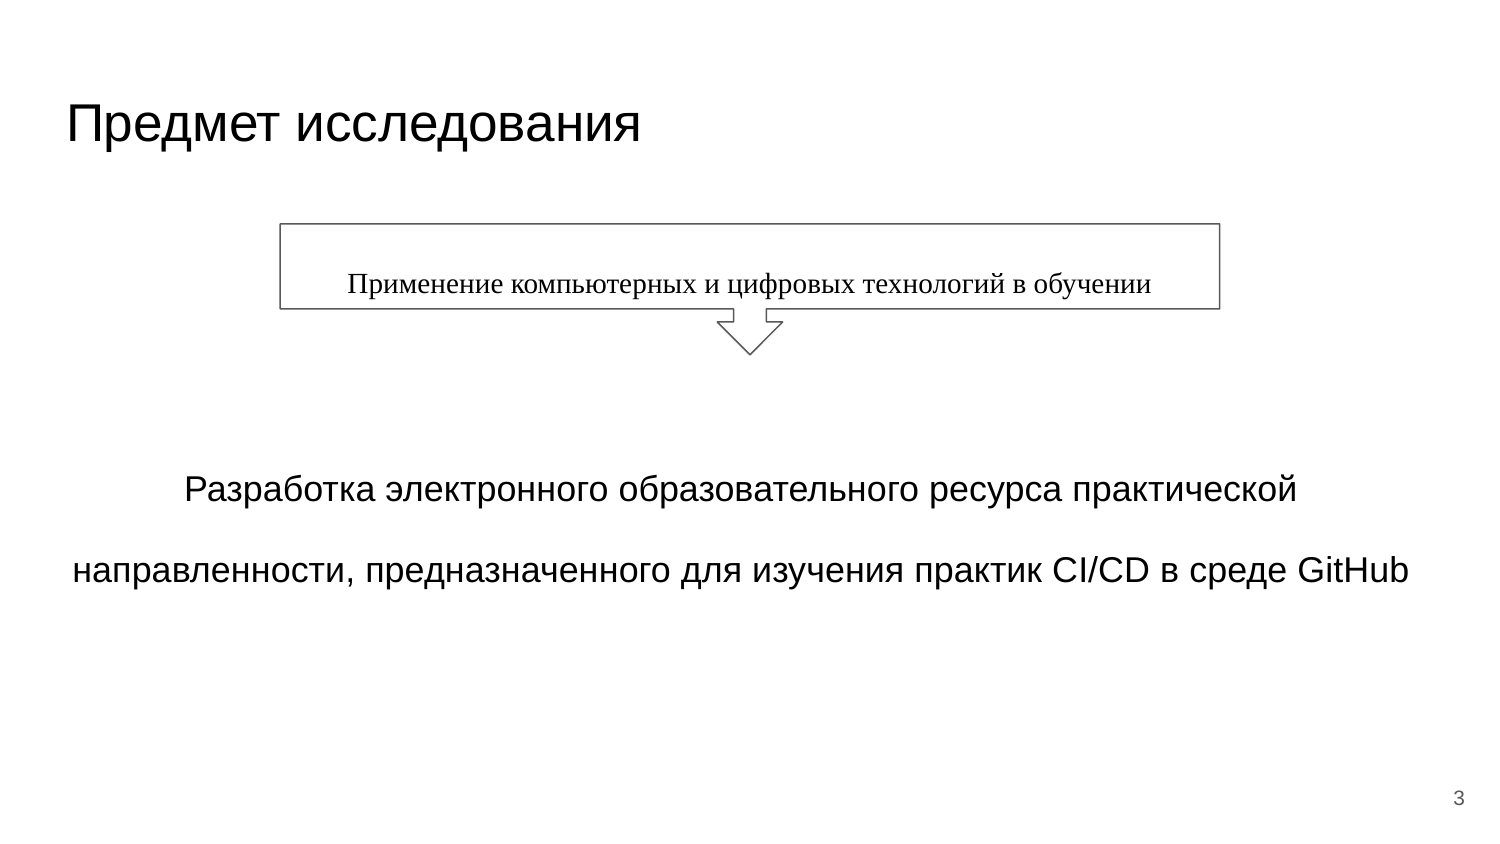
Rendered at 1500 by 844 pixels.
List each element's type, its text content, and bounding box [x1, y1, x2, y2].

text_box Применение компьютерных и цифровых технологий в обучении [280, 223, 1220, 355]
title Предмет исследования [51, 72, 1449, 167]
list Разработка электронного образовательного ресурса практической направленности, предназначенного для изучения практик CI/CD в среде GitHub [42, 411, 1441, 687]
slide_number ‹#› [1389, 764, 1480, 830]
